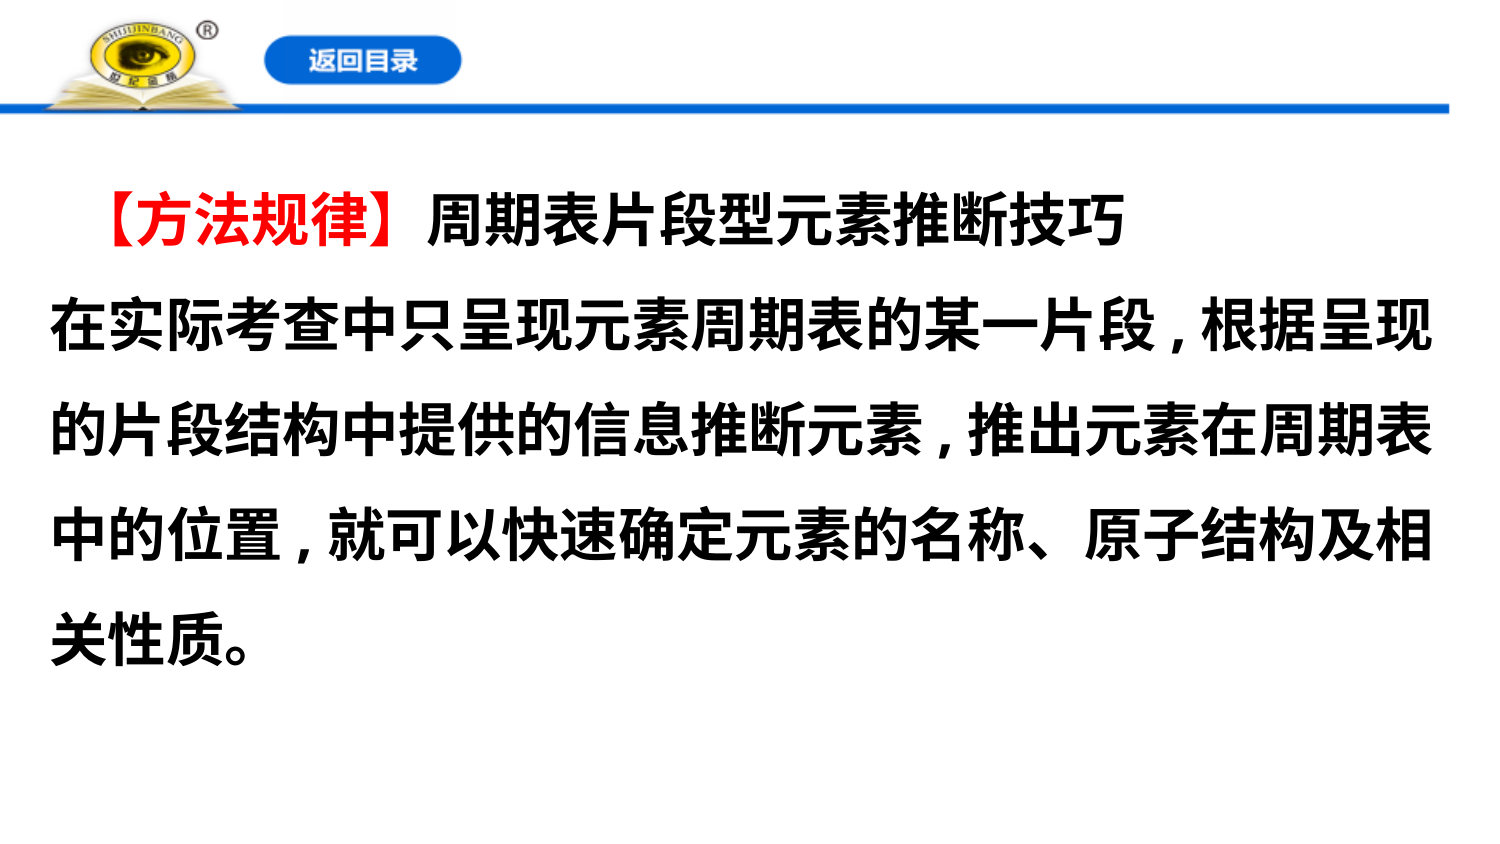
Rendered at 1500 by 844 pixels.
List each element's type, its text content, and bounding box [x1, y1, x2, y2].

text_box 【方法规律】周期表片段型元素推断技巧 在实际考查中只呈现元素周期表的某一片段,根据呈现的片段结构中提供的信息推断元素,推出元素在周期表中的位置,就可以快速确定元素的名称、原子结构及相关性质。 [34, 140, 1460, 681]
picture [0, 0, 1500, 844]
